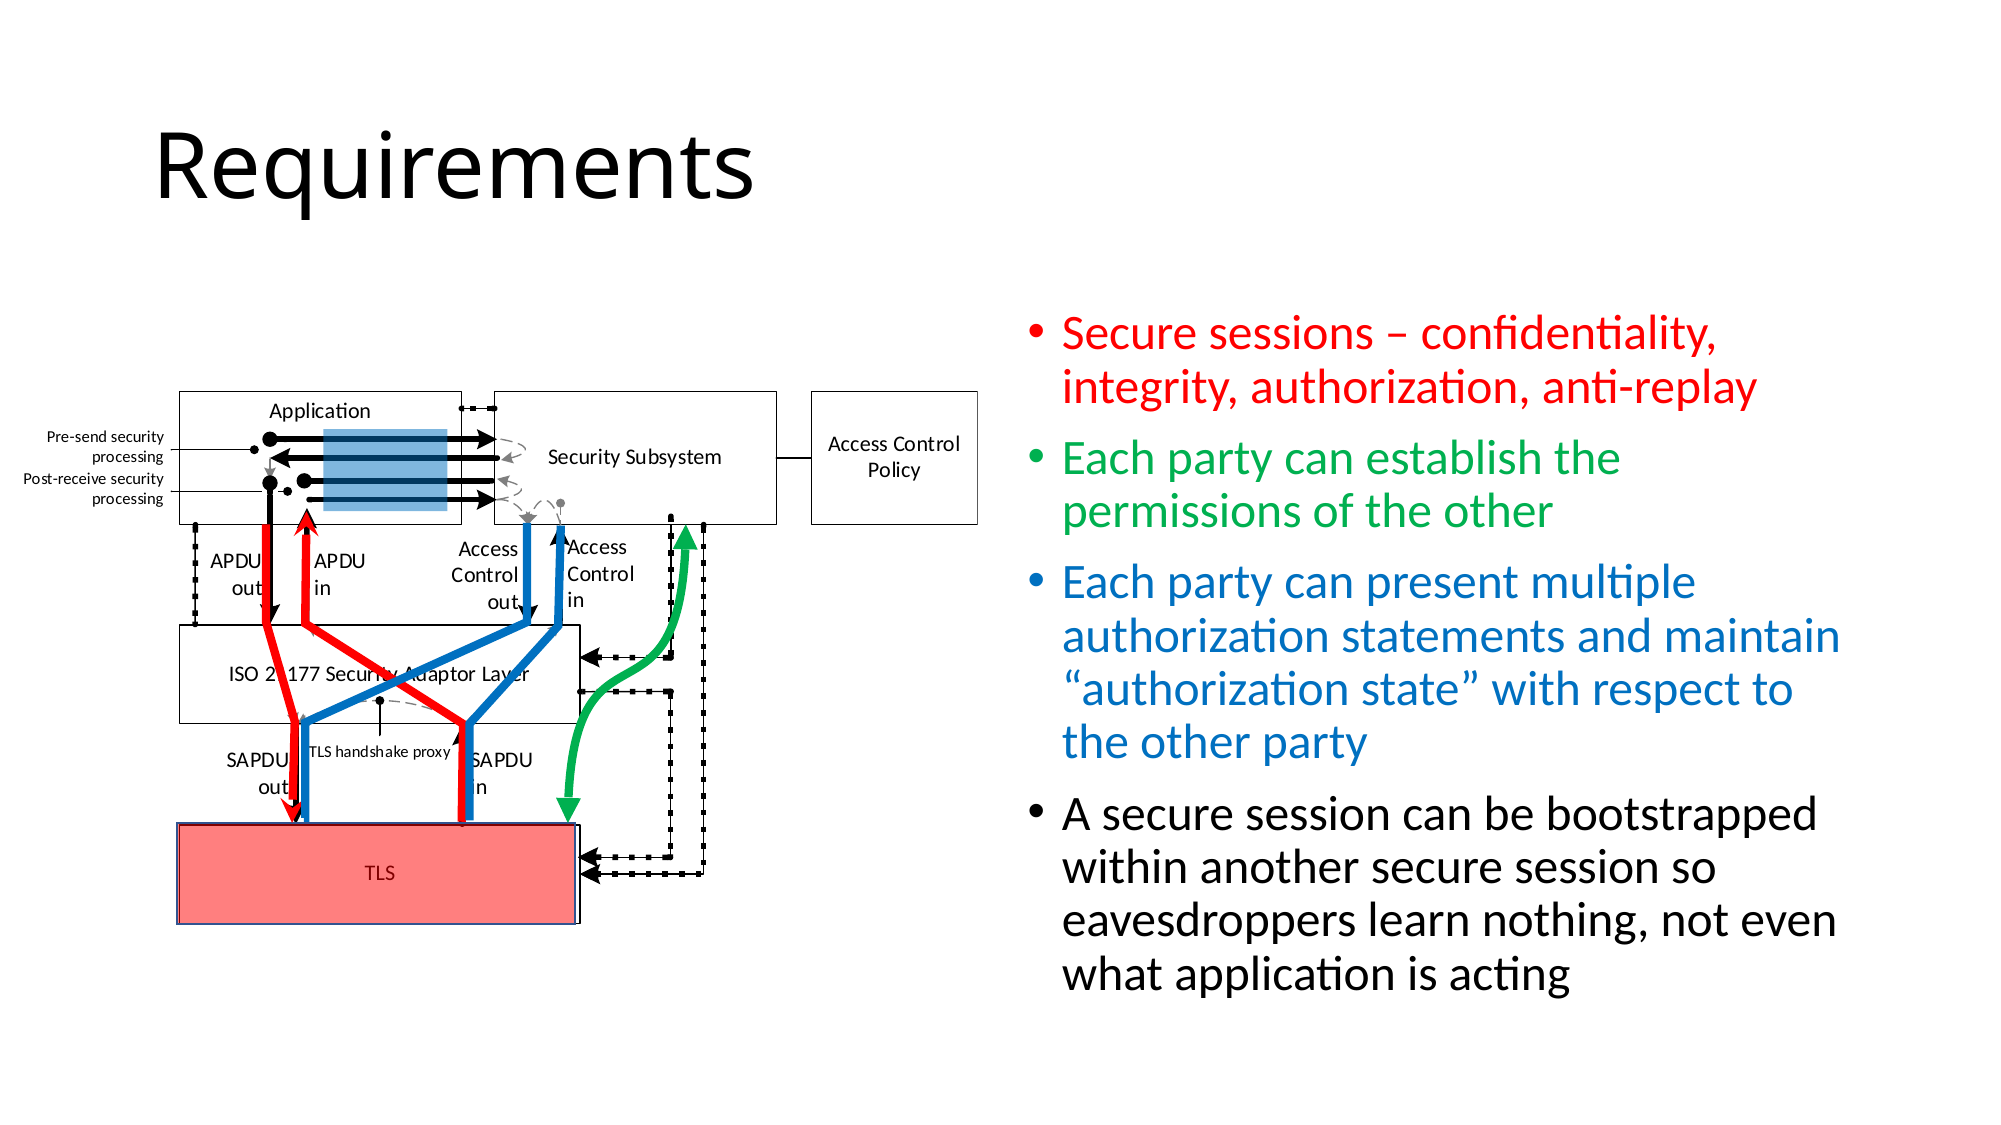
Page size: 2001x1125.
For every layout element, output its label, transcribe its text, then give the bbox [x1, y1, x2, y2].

title Requirements [137, 59, 1863, 278]
list Secure sessions – confidentiality, integrity, authorization, anti-replay Each party can establish the permissions of the other Each party can present multiple authorization statements and maintain “authorization state” with respect to the other party A secure session can be bootstrapped within another secure session so eavesdroppers learn nothing, not even what application is acting [1012, 299, 1863, 1014]
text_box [477, 614, 777, 733]
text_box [2, 388, 978, 925]
